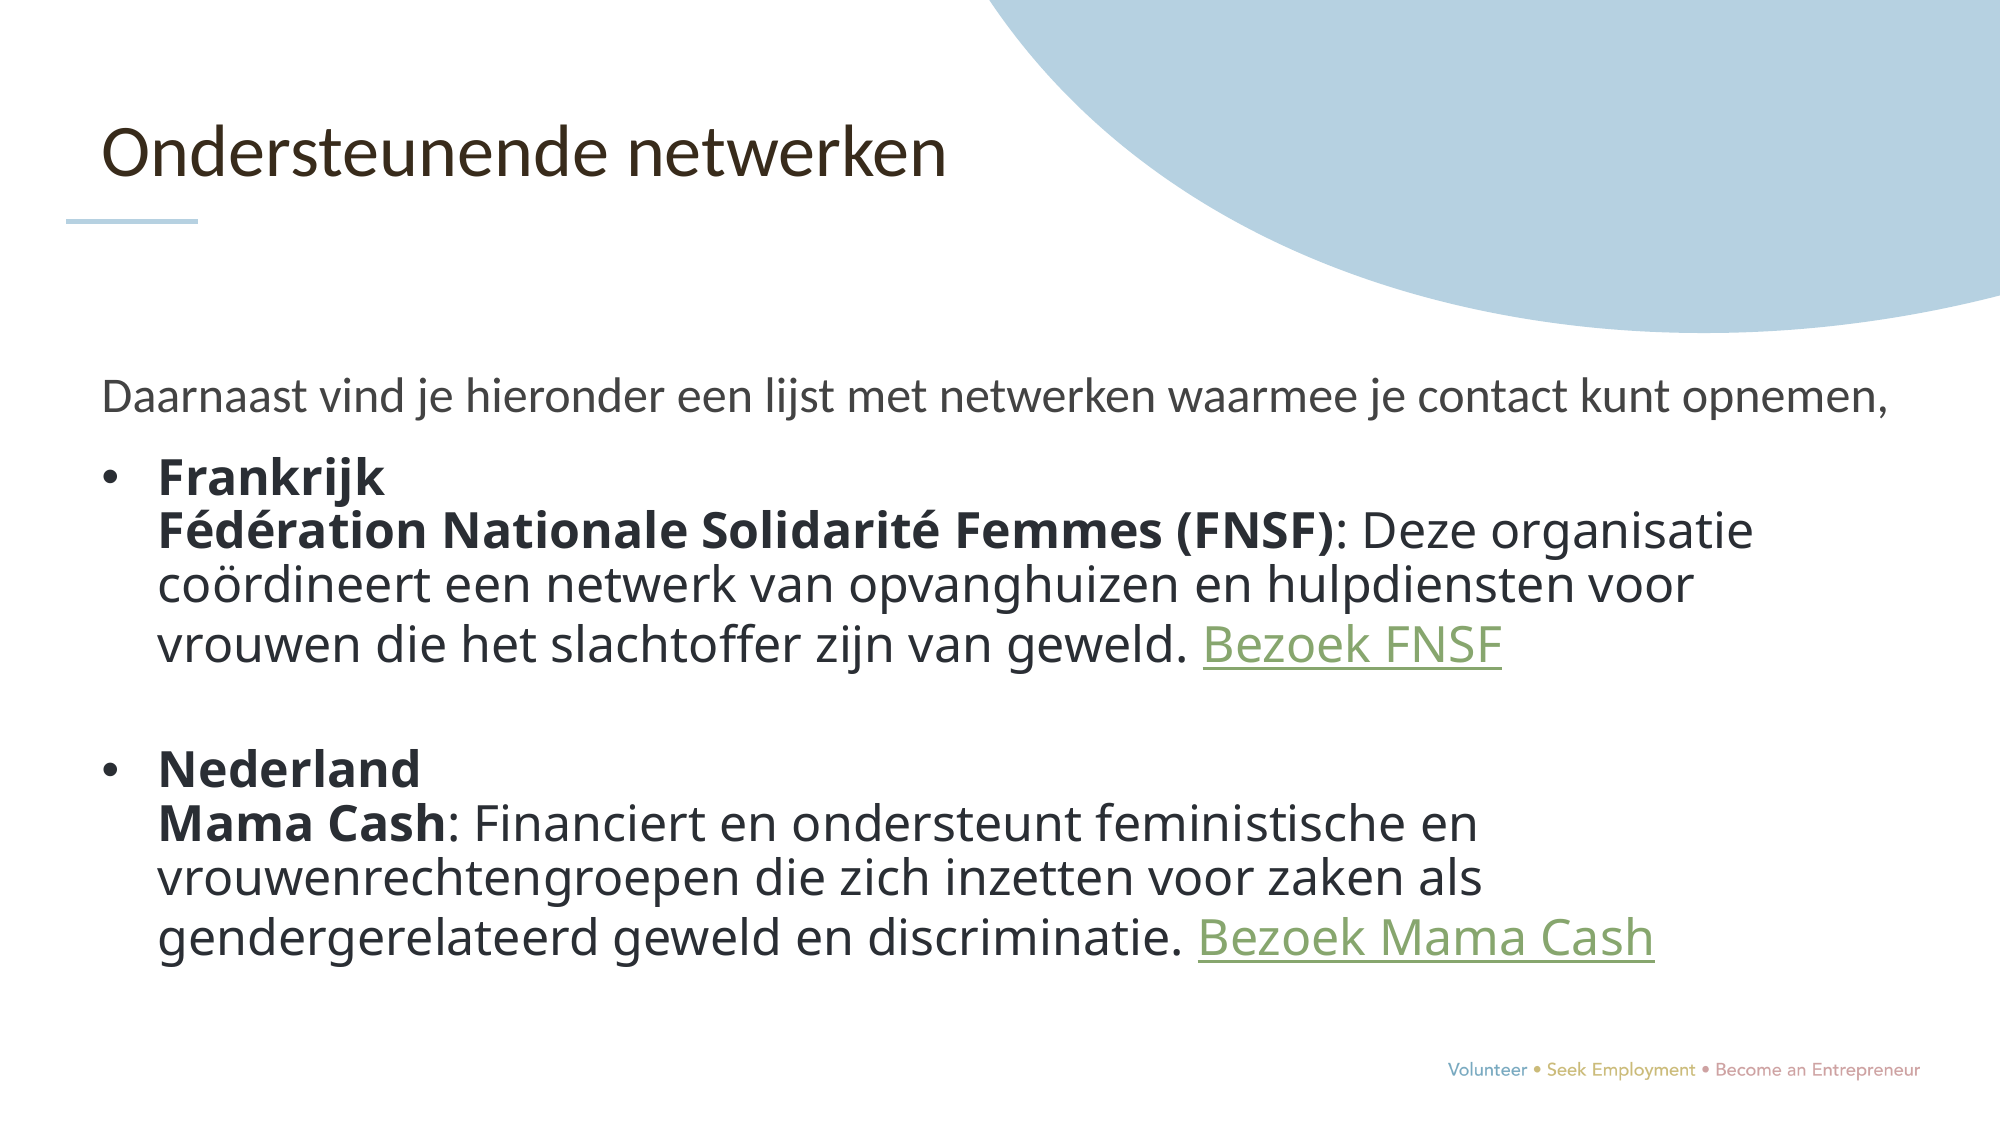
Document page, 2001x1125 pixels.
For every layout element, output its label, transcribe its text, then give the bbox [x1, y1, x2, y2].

list Ondersteunende netwerken [86, 105, 754, 201]
picture [1418, 1046, 1971, 1103]
list Daarnaast vind je hieronder een lijst met netwerken waarmee je contact kunt opnemen, Frankrijk Fédération Nationale Solidarité Femmes (FNSF): Deze organisatie coördineert een netwerk van opvanghuizen en hulpdiensten voor vrouwen die het slachtoffer zijn van geweld. Bezoek FNSF Nederland Mama Cash: Financiert en ondersteunt feministische en vrouwenrechtengroepen die zich inzetten voor zaken als gendergerelateerd geweld en discriminatie. Bezoek Mama Cash [86, 346, 1928, 1059]
text_box [66, 219, 198, 224]
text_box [754, 0, 2000, 453]
